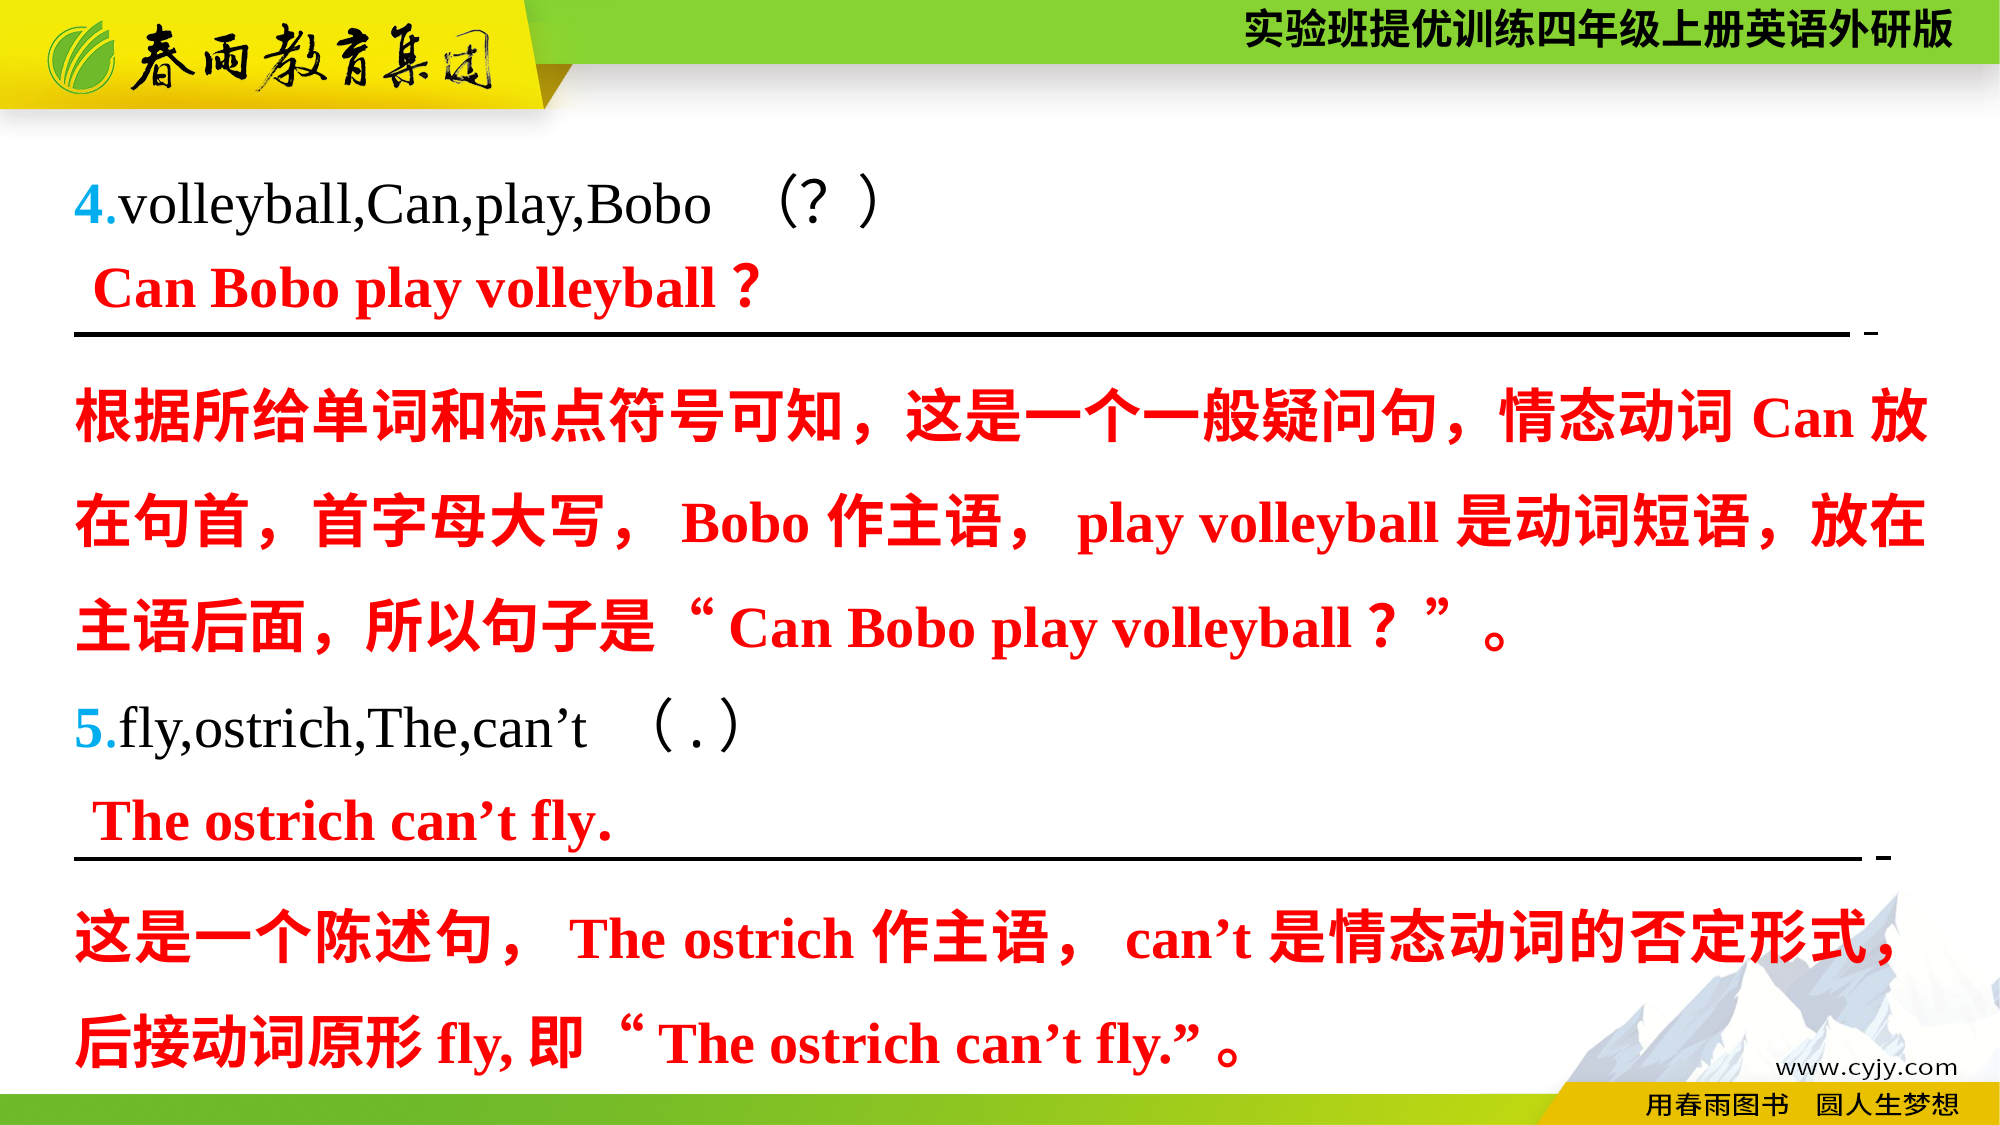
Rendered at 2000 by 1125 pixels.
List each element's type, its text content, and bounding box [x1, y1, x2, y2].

text_box 根据所给单词和标点符号可知，这是一个一般疑问句，情态动词Can放在句首，首字母大写，Bobo作主语，play volleyball是动词短语，放在主语后面，所以句子是“Can Bobo play volleyball？”。 [59, 337, 1944, 667]
list 4.volleyball,Can,play,Bobo （？） . 5.fly,ostrich,The,can’t （.） . [59, 667, 1944, 857]
picture [0, 0, 2000, 1125]
text_box The ostrich can’t fly. [78, 739, 1036, 857]
text_box Can Bobo play volleyball？ [78, 206, 1036, 327]
text_box 这是一个陈述句，The ostrich作主语，can’t是情态动词的否定形式，后接动词原形fly,即“The ostrich can’t fly.”。 [59, 857, 1944, 1083]
list 4.volleyball,Can,play,Bobo （？） . 5.fly,ostrich,The,can’t （.） . [59, 122, 1944, 337]
